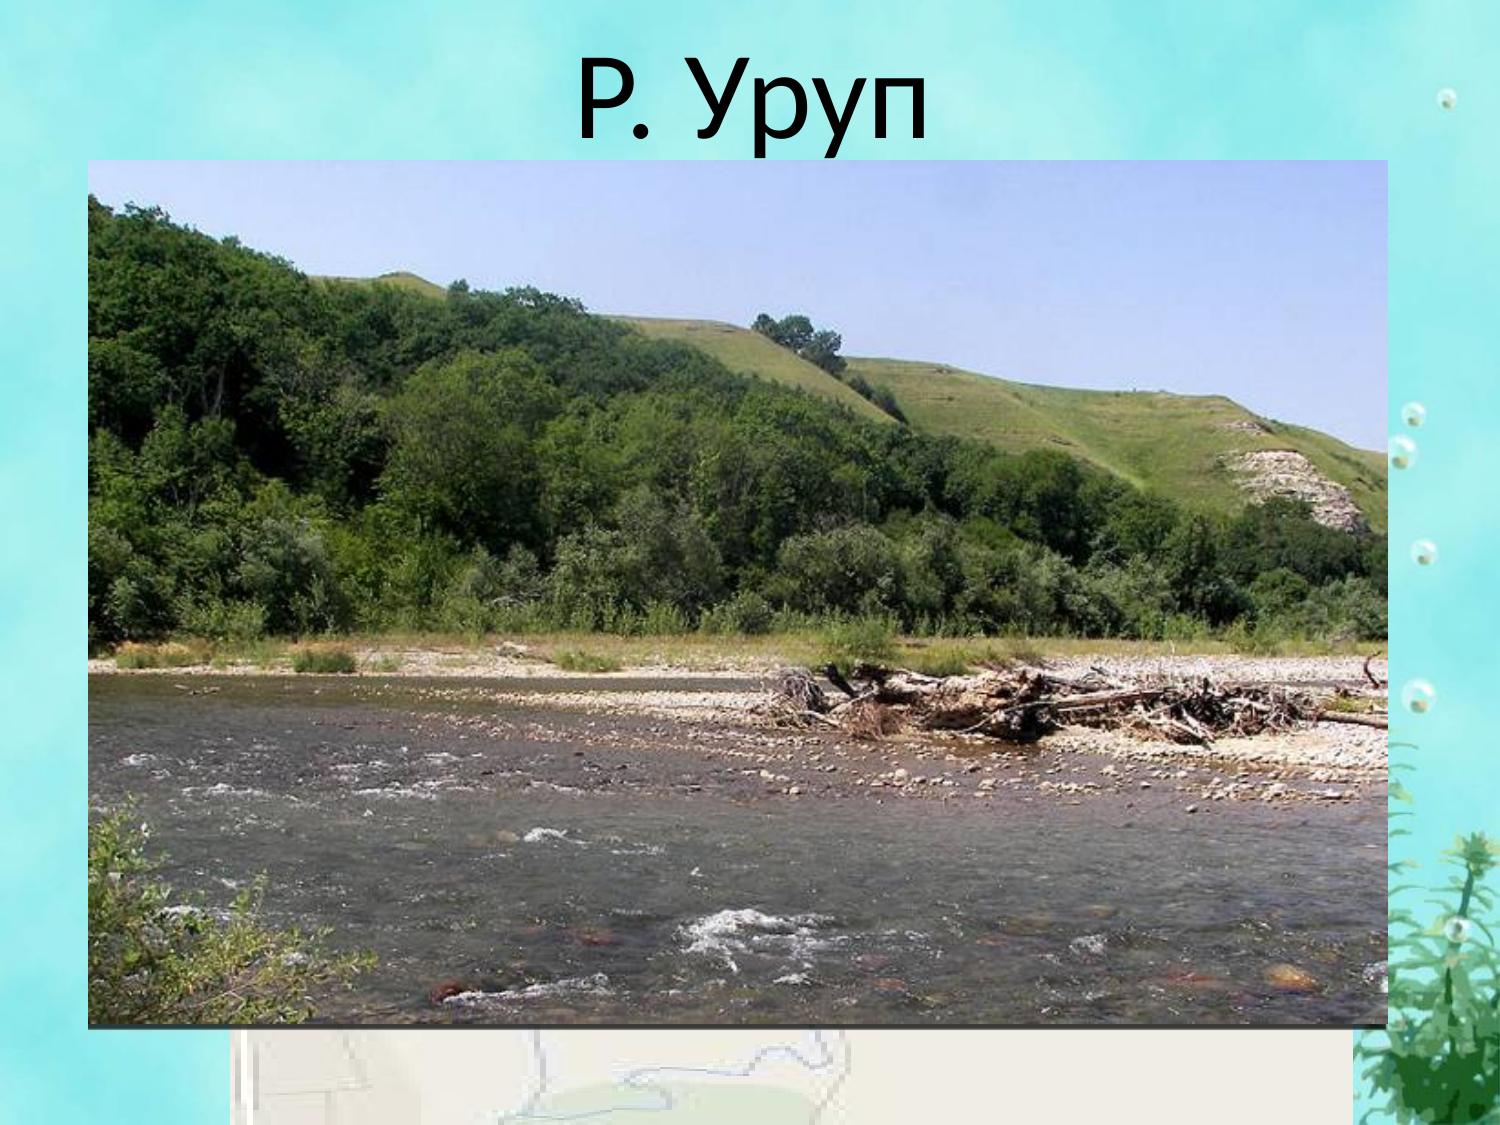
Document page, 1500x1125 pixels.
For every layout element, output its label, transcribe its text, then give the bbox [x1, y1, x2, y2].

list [88, 160, 1389, 1024]
picture [0, 0, 1500, 1125]
title Р. Уруп [2, 30, 1500, 147]
